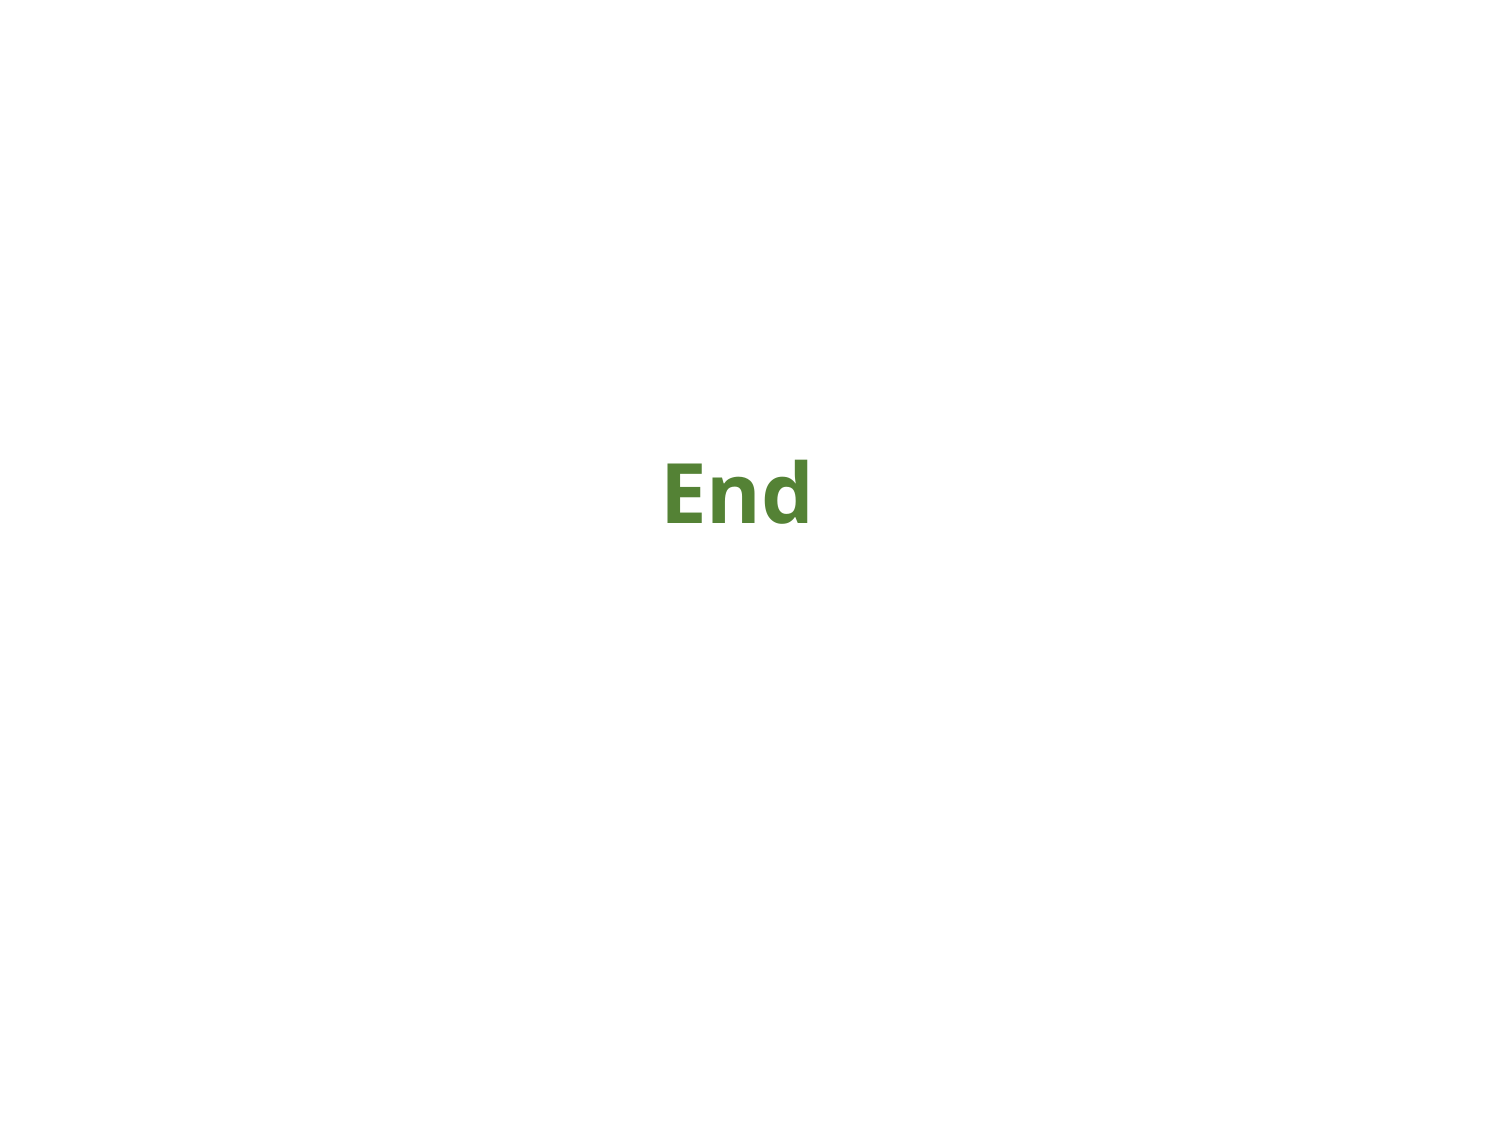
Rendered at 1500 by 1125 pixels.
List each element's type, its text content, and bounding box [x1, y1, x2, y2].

title End [137, 397, 1337, 596]
